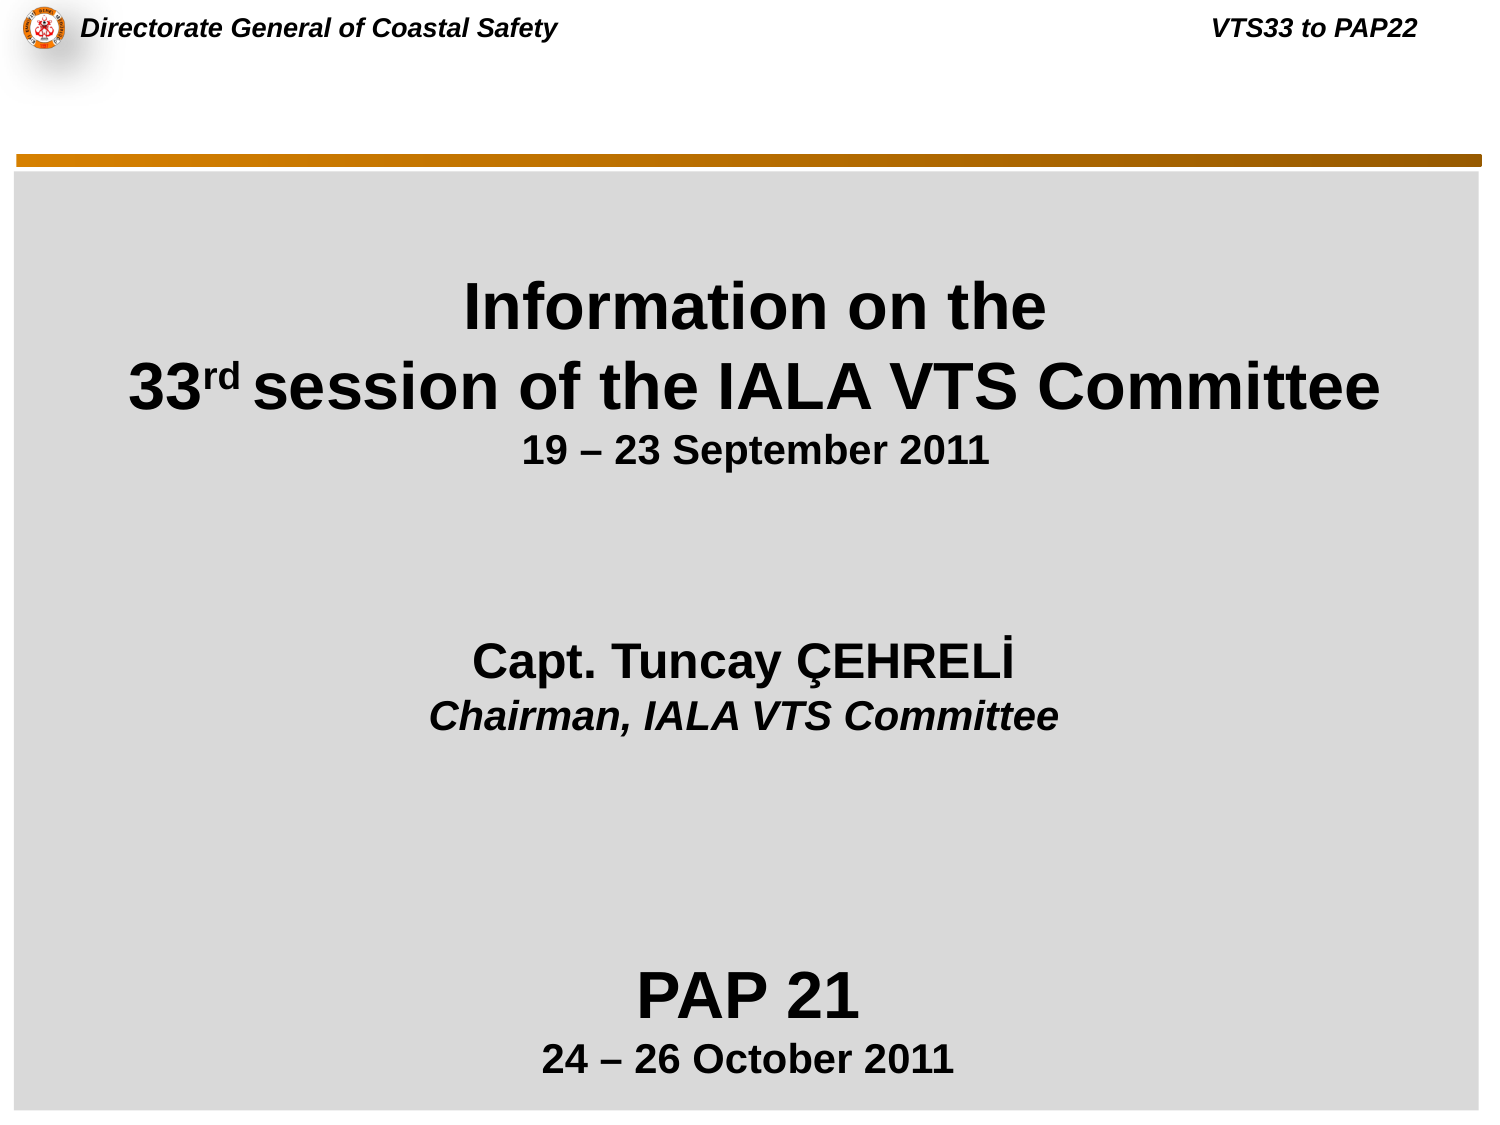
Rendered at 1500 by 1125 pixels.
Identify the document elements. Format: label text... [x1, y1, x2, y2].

picture [23, 6, 65, 49]
text_box PAP 21 24 – 26 October 2011 [320, 944, 1177, 1090]
text_box Capt. Tuncay ÇEHRELİ Chairman, IALA VTS Committee [316, 621, 1172, 746]
text_box Information on the 33rd session of the IALA VTS Committee 19 – 23 September 2011 [88, 255, 1424, 480]
